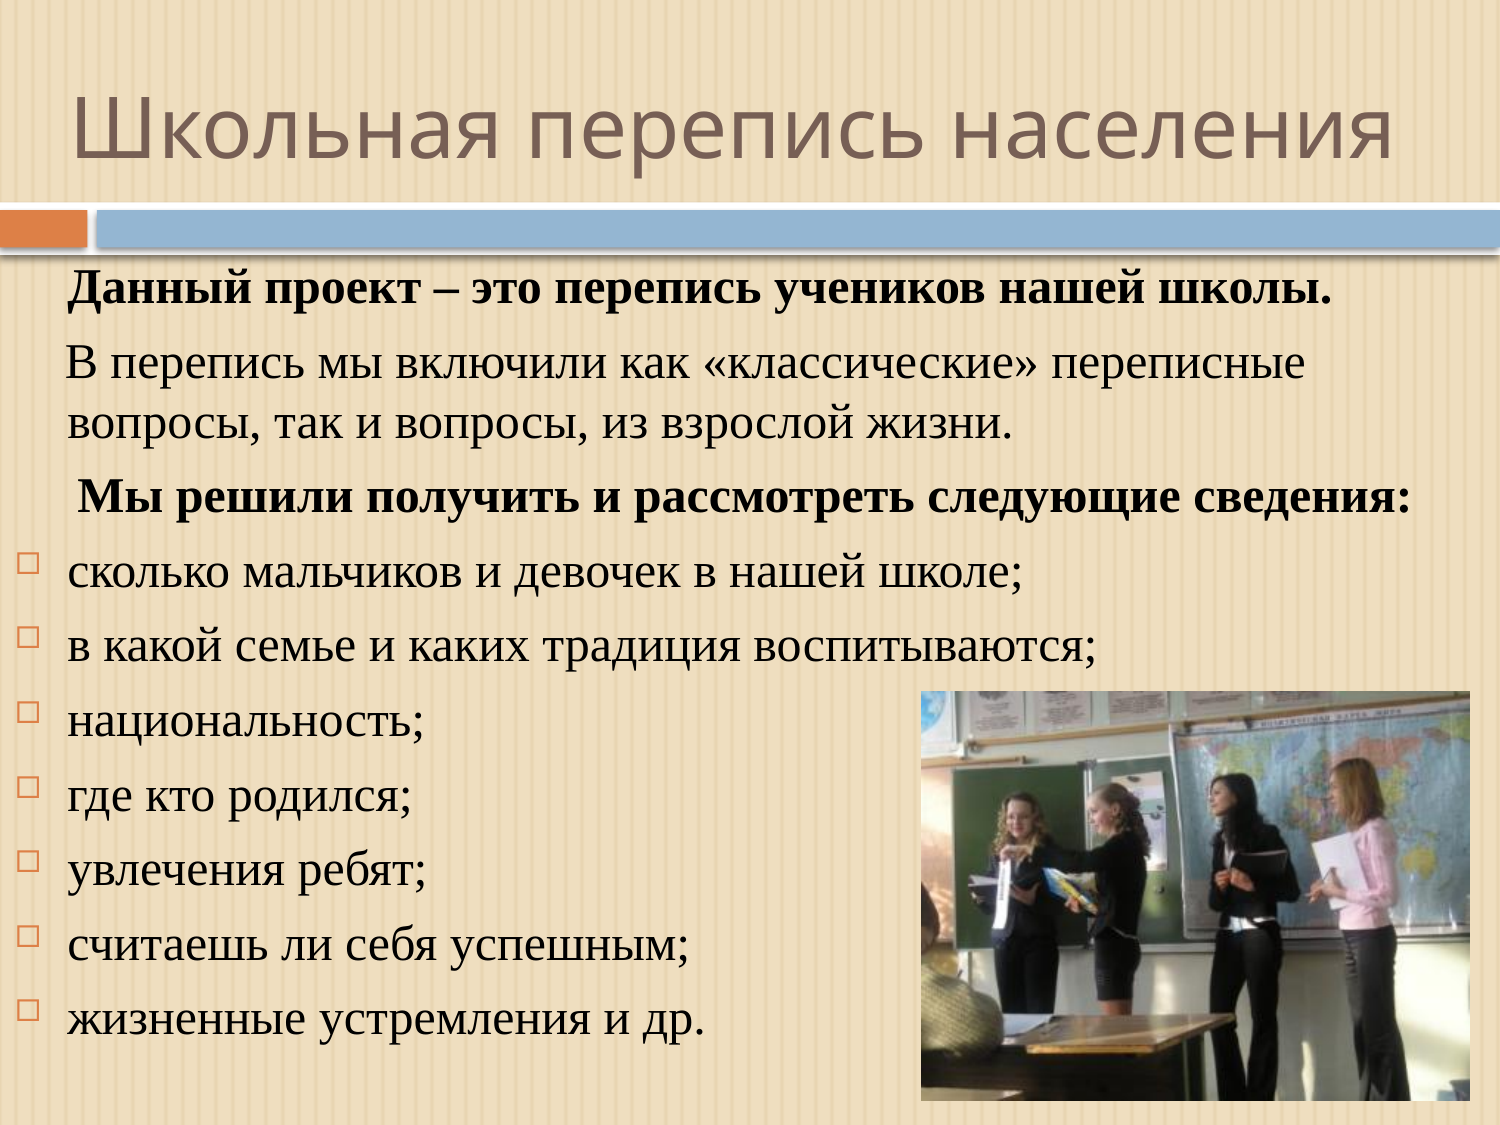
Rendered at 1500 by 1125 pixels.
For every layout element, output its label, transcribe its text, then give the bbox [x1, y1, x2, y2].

title Школьная перепись населения [0, 37, 1438, 211]
list Данный проект – это перепись учеников нашей школы. В перепись мы включили как «классические» переписные вопросы, так и вопросы, из взрослой жизни. Мы решили получить и рассмотреть следующие сведения: сколько мальчиков и девочек в нашей школе; в какой семье и каких традиция воспитываются; национальность; где кто родился; увлечения ребят; считаешь ли себя успешным; жизненные устремления и др. [0, 246, 1477, 1125]
picture [921, 691, 1470, 1101]
